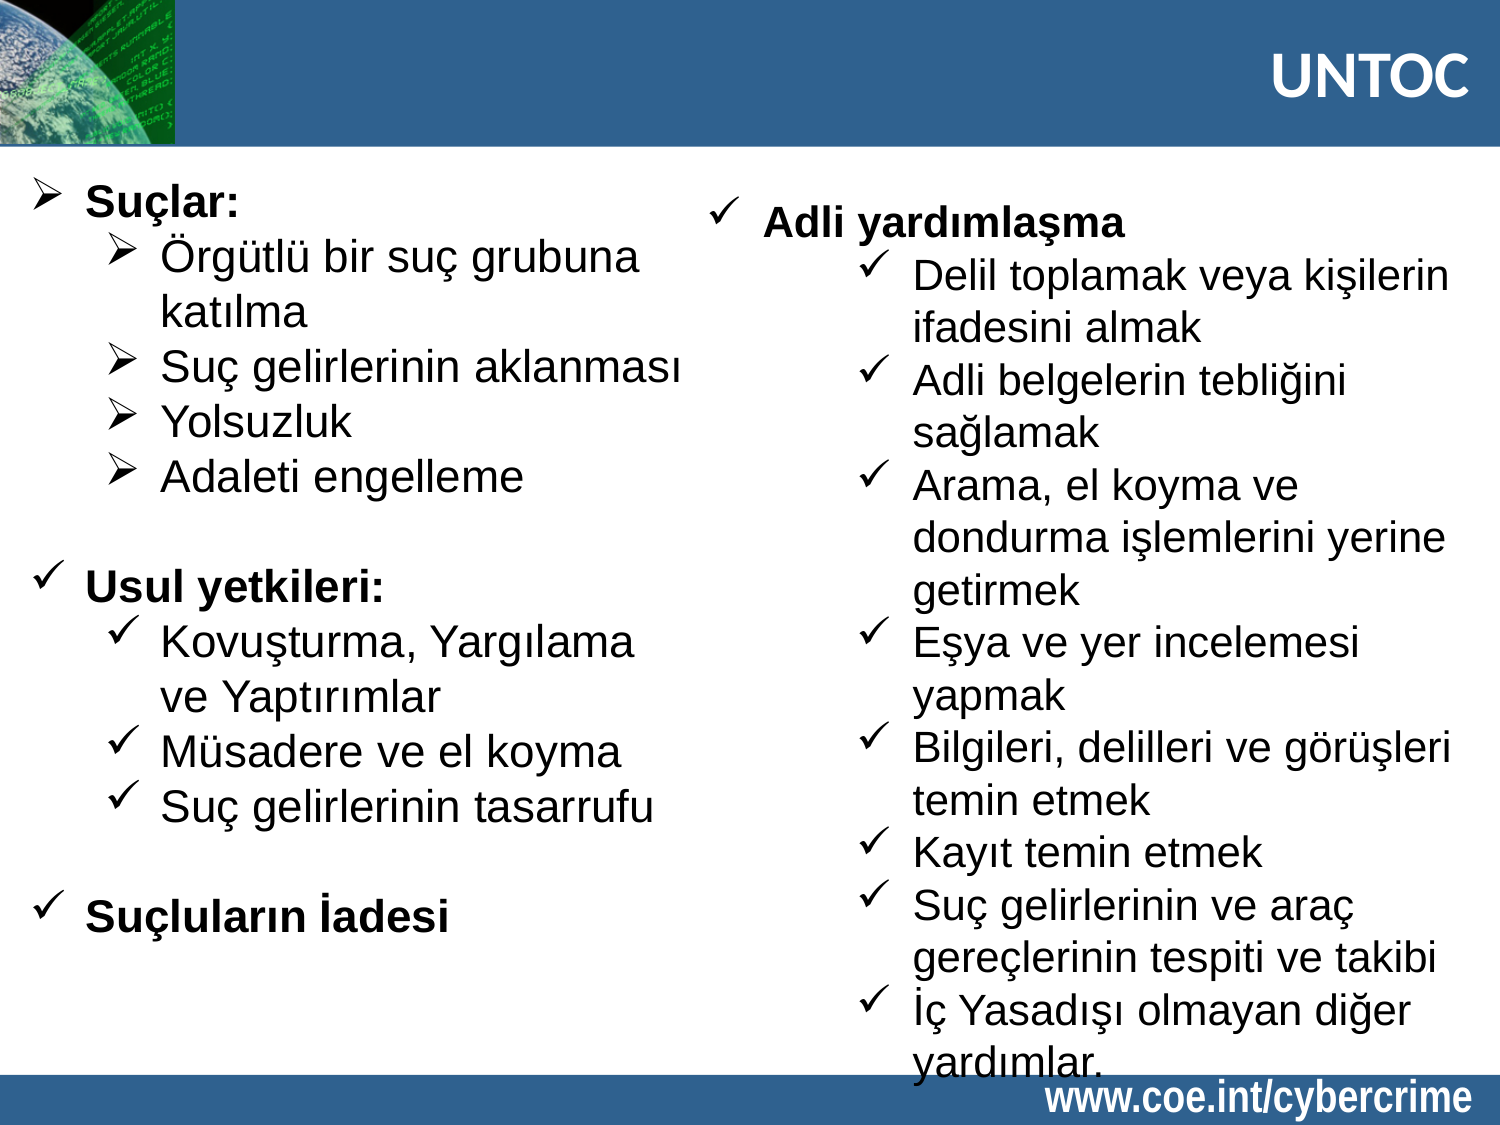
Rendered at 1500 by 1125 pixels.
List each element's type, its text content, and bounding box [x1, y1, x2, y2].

text_box Adli yardımlaşma Delil toplamak veya kişilerin ifadesini almak Adli belgelerin tebliğini sağlamak Arama, el koyma ve dondurma işlemlerini yerine getirmek Eşya ve yer incelemesi yapmak Bilgileri, delilleri ve görüşleri temin etmek Kayıt temin etmek Suç gelirlerinin ve araç gereçlerinin tespiti ve takibi İç Yasadışı olmayan diğer yardımlar. [691, 186, 1500, 1125]
text_box [0, 1073, 691, 1125]
text_box Suçlar: Örgütlü bir suç grubuna katılma Suç gelirlerinin aklanması Yolsuzluk Adaleti engelleme Usul yetkileri: Kovuşturma, Yargılama ve Yaptırımlar Müsadere ve el koyma Suç gelirlerinin tasarrufu Suçluların İadesi [14, 164, 708, 950]
picture [0, 0, 175, 144]
text_box UNTOC [177, 0, 1500, 149]
